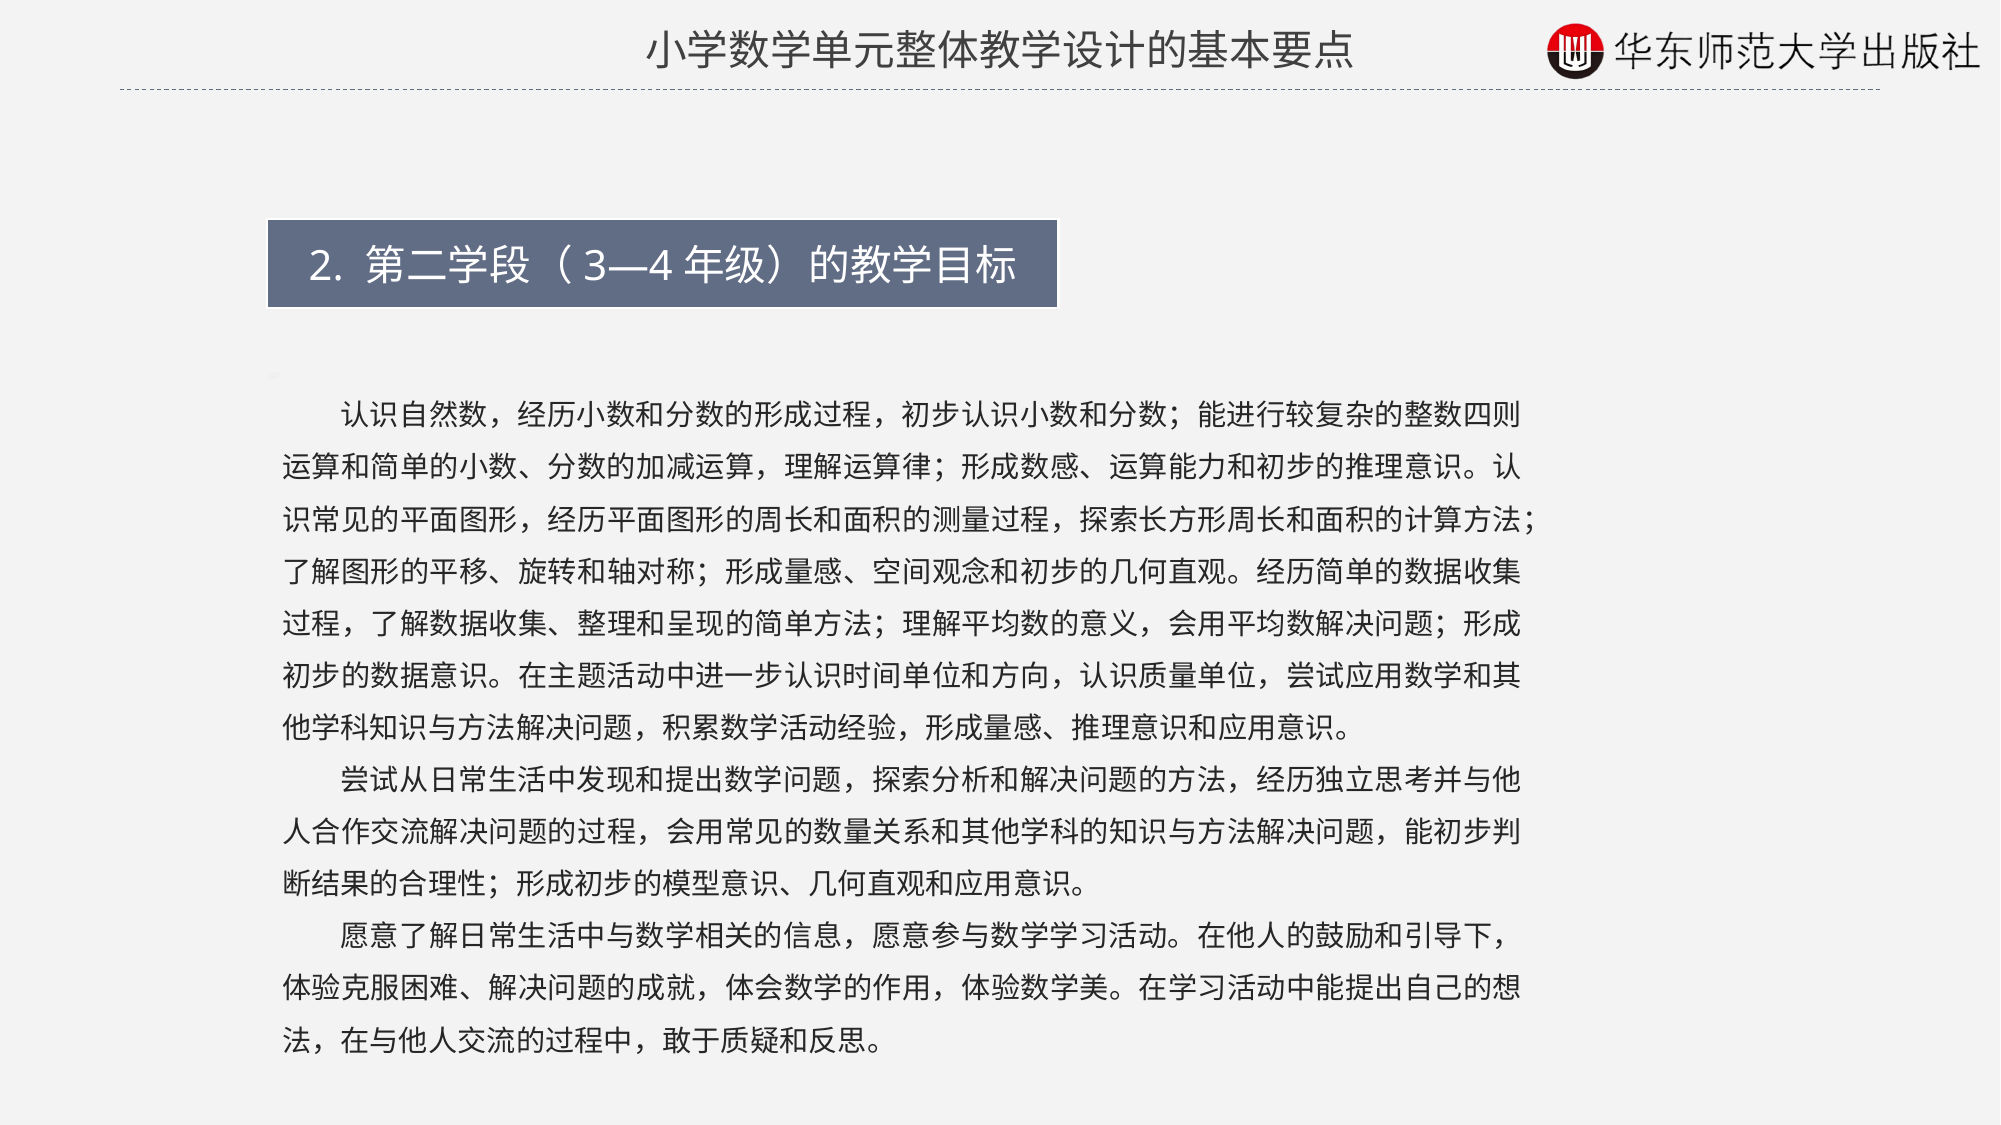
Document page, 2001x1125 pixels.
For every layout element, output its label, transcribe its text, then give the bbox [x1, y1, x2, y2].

text_box 小学数学单元整体教学设计的基本要点 [619, 23, 1381, 74]
text_box 认识自然数，经历小数和分数的形成过程，初步认识小数和分数；能进行较复杂的整数四则运算和简单的小数、分数的加减运算，理解运算律；形成数感、运算能力和初步的推理意识。认识常见的平面图形，经历平面图形的周长和面积的测量过程，探索长方形周长和面积的计算方法；了解图形的平移、旋转和轴对称；形成量感、空间观念和初步的几何直观。经历简单的数据收集过程，了解数据收集、整理和呈现的简单方法；理解平均数的意义，会用平均数解决问题；形成初步的数据意识。在主题活动中进一步认识时间单位和方向，认识质量单位，尝试应用数学和其他学科知识与方法解决问题，积累数学活动经验，形成量感、推理意识和应用意识。 尝试从日常生活中发现和提出数学问题，探索分析和解决问题的方法，经历独立思考并与他人合作交流解决问题的过程，会用常见的数量关系和其他学科的知识与方法解决问题，能初步判断结果的合理性；形成初步的模型意识、几何直观和应用意识。 愿意了解日常生活中与数学相关的信息，愿意参与数学学习活动。在他人的鼓励和引导下，体验克服困难、解决问题的成就，体会数学的作用，体验数学美。在学习活动中能提出自己的想法，在与他人交流的过程中，敢于质疑和反思。 [267, 372, 1537, 1065]
text_box 2. 第二学段（3—4年级）的教学目标 [266, 218, 1060, 309]
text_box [1536, 13, 1989, 83]
